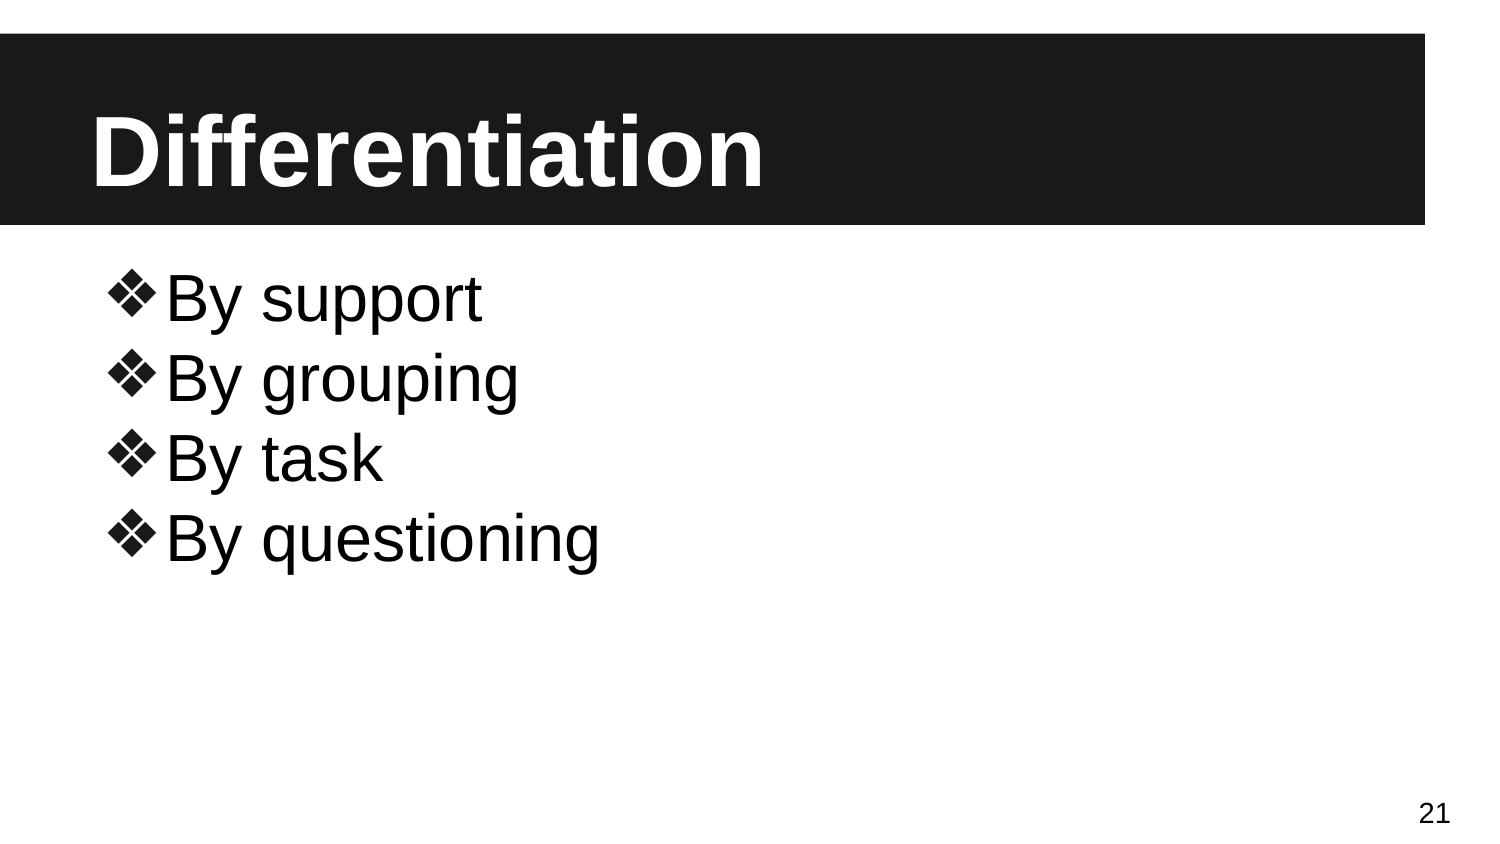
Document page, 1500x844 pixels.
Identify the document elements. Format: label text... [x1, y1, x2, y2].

list By support By grouping By task By questioning [75, 239, 1425, 808]
slide_number 21 [1403, 779, 1494, 844]
title Differentiation [75, 33, 1425, 221]
